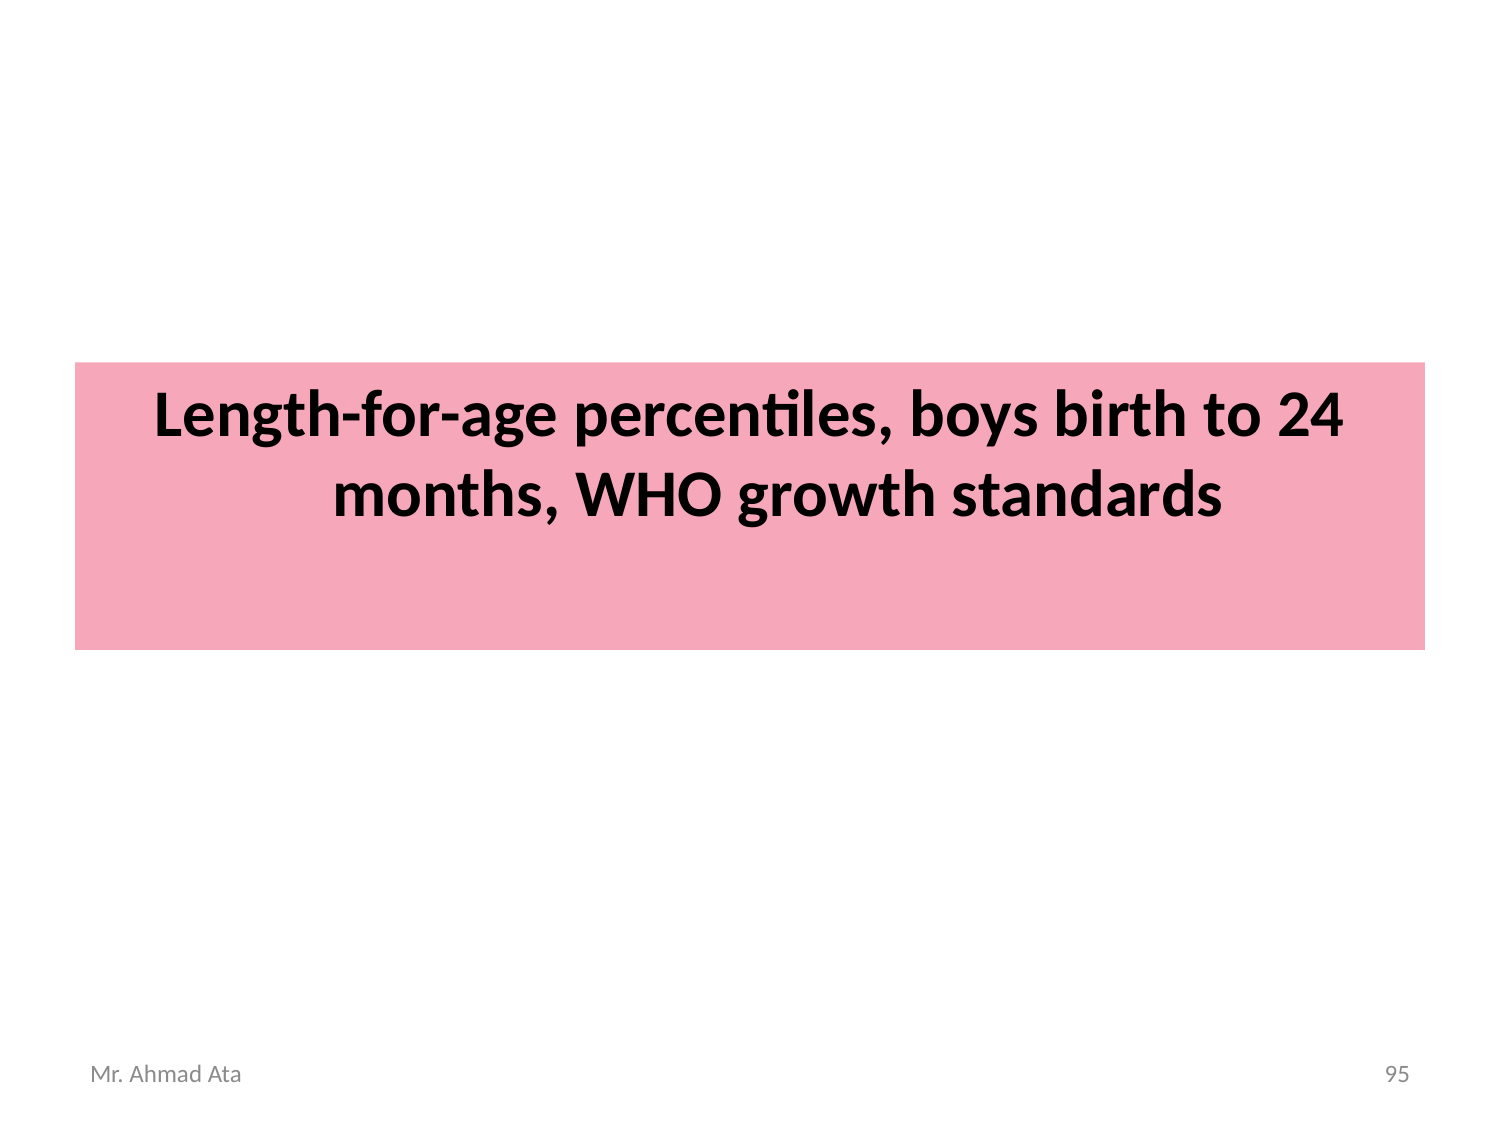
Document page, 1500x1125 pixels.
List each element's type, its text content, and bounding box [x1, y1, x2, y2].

list Length-for-age percentiles, boys birth to 24 months, WHO growth standards [75, 362, 1425, 650]
slide_number 95 [1074, 1042, 1425, 1103]
slide_number Mr. Ahmad Ata [75, 1042, 425, 1103]
